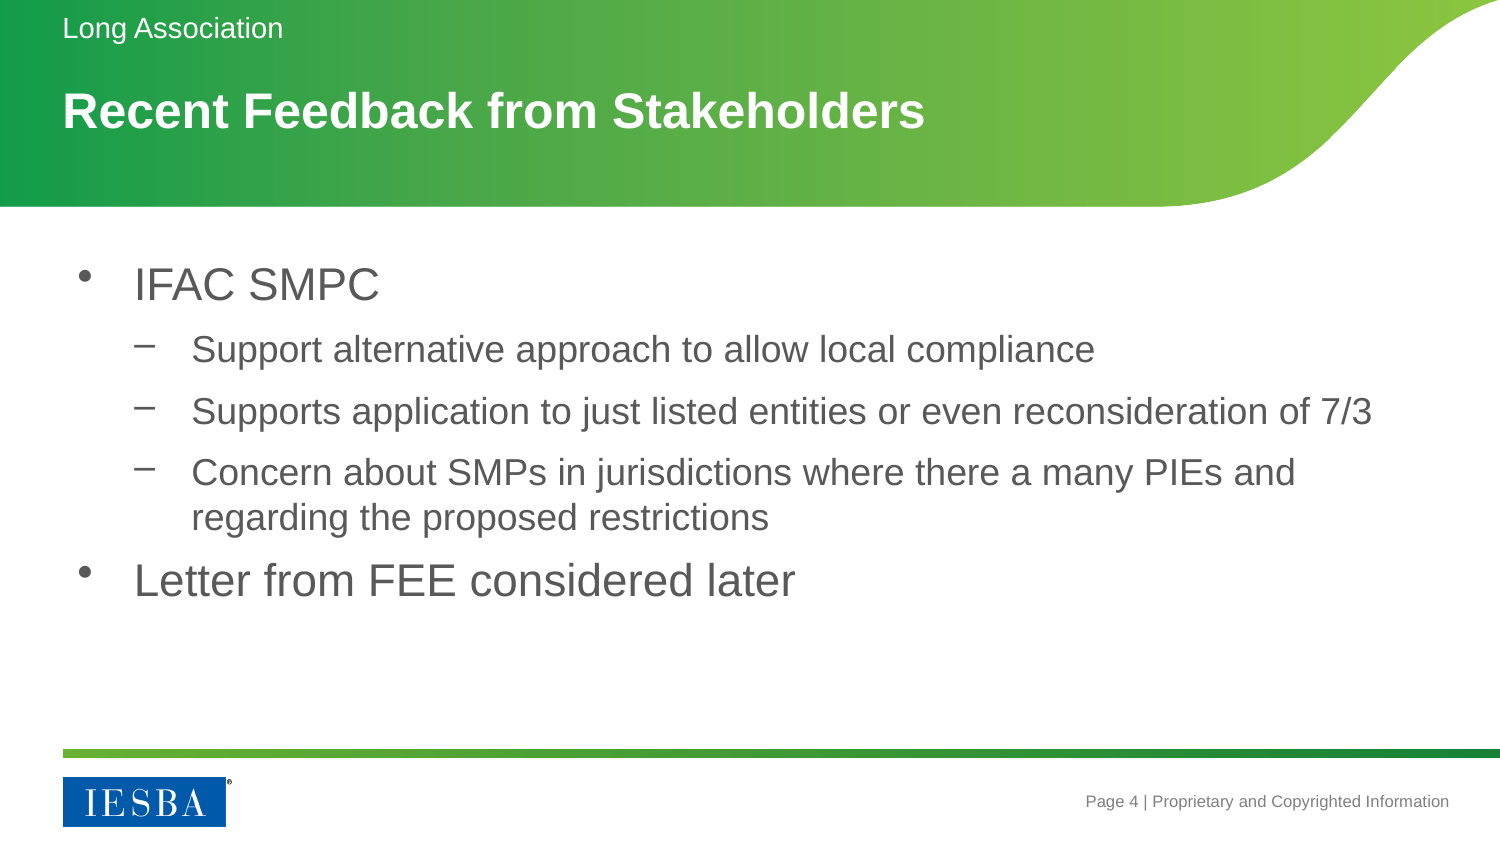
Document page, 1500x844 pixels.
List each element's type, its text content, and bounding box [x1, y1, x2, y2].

list IFAC SMPC Support alternative approach to allow local compliance Supports application to just listed entities or even reconsideration of 7/3 Concern about SMPs in jurisdictions where there a many PIEs and regarding the proposed restrictions Letter from FEE considered later [62, 246, 1451, 722]
subtitle Long Association [62, 9, 500, 38]
picture [63, 777, 232, 827]
picture [0, 0, 1500, 207]
title Recent Feedback from Stakeholders [62, 75, 1300, 142]
